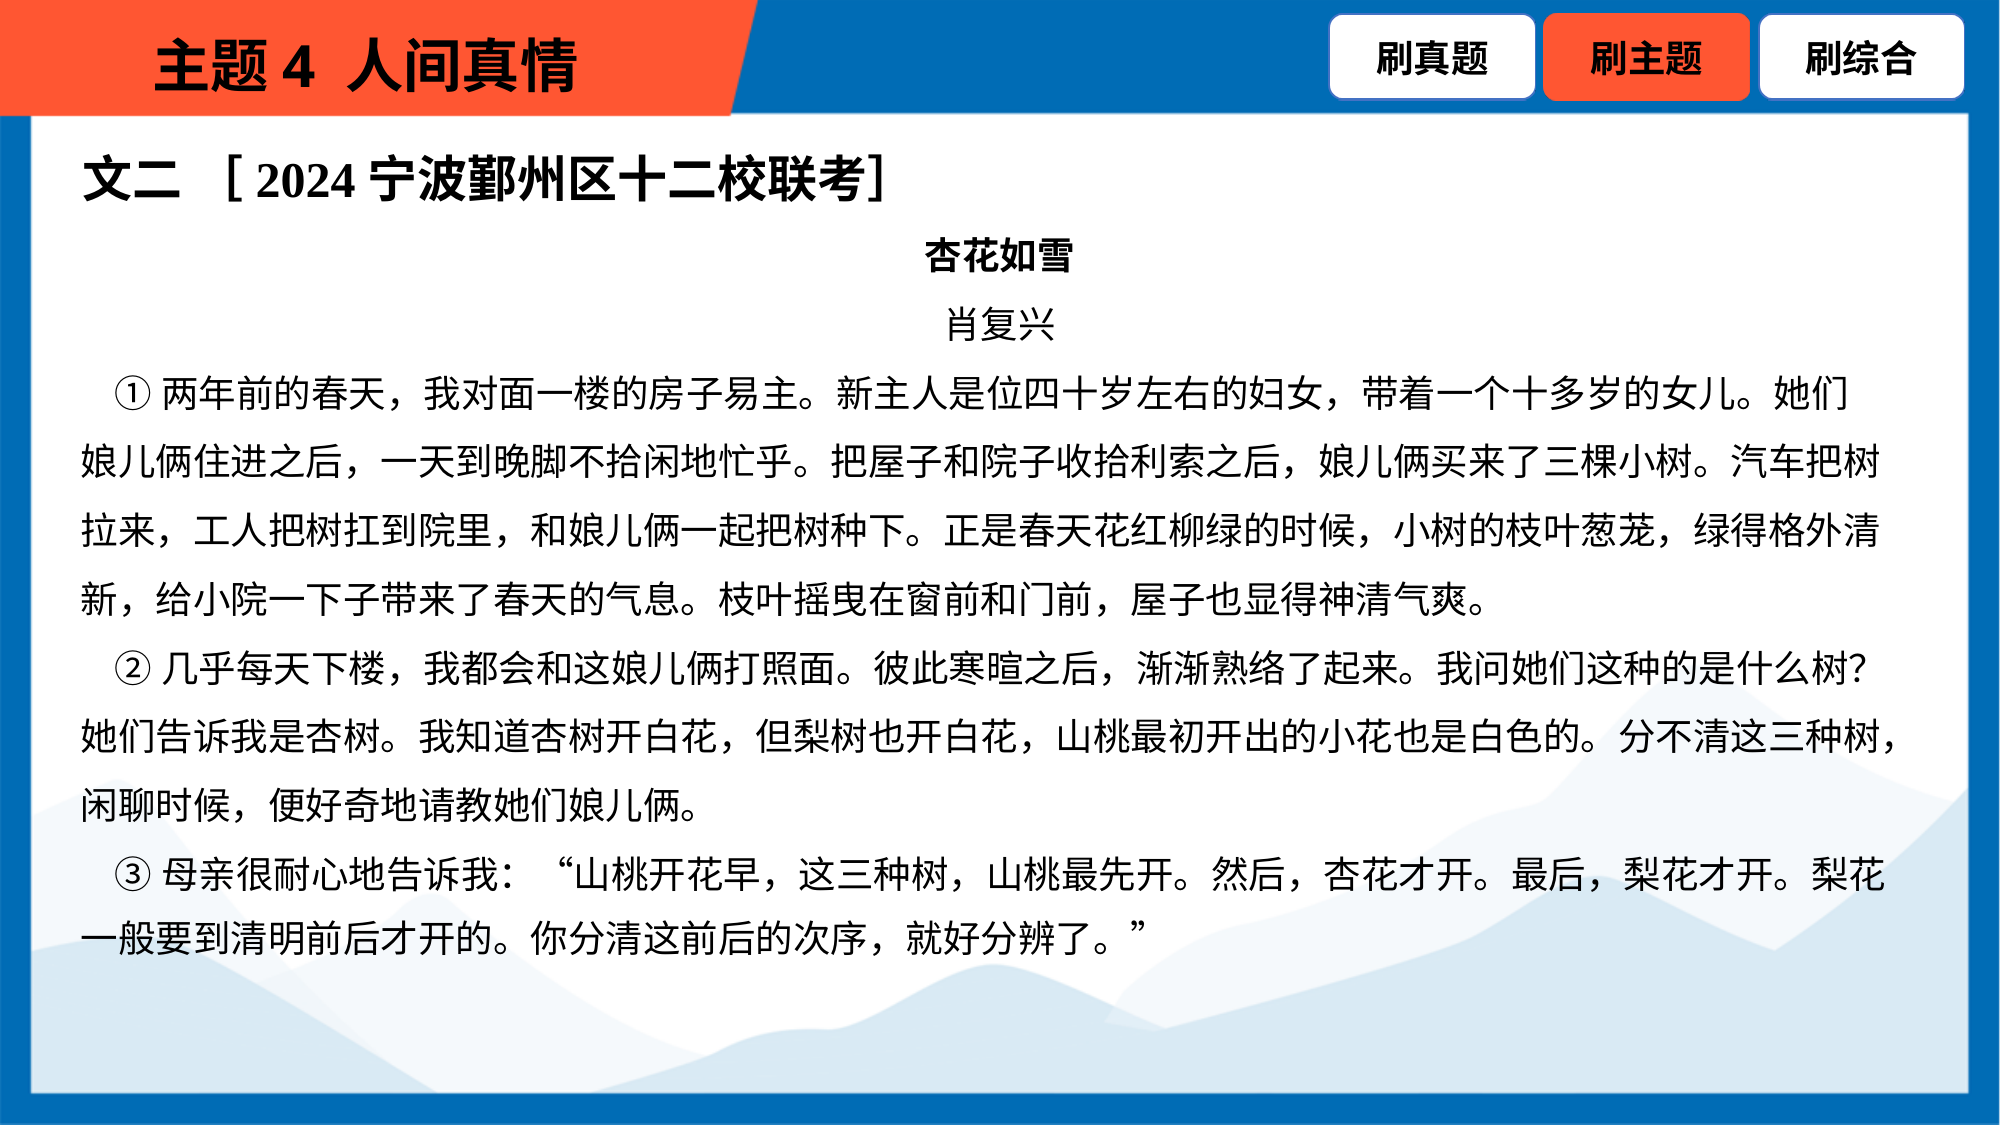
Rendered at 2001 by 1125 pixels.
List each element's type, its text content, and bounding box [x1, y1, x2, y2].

text_box 杏花如雪 肖复兴 ①两年前的春天，我对面一楼的房子易主。新主人是位四十岁左右的妇女，带着一个十多岁的女儿。她们 娘儿俩住进之后，一天到晚脚不拾闲地忙乎。把屋子和院子收拾利索之后，娘儿俩买来了三棵小树。汽车把树 拉来，工人把树扛到院里，和娘儿俩一起把树种下。正是春天花红柳绿的时候，小树的枝叶葱茏，绿得格外清 新，给小院一下子带来了春天的气息。枝叶摇曳在窗前和门前，屋子也显得神清气爽。 ②几乎每天下楼，我都会和这娘儿俩打照面。彼此寒暄之后，渐渐熟络了起来。我问她们这种的是什么树？ 她们告诉我是杏树。我知道杏树开白花，但梨树也开白花，山桃最初开出的小花也是白色的。分不清这三种树， 闲聊时候，便好奇地请教她们娘儿俩。 ③母亲很耐心地告诉我：“山桃开花早，这三种树，山桃最先开。然后，杏花才开。最后，梨花才开。梨花 一般要到清明前后才开的。你分清这前后的次序，就好分辨了。” [82, 208, 1917, 954]
picture [0, 0, 2000, 1125]
text_box 文二 ［2024宁波鄞州区十二校联考］ [82, 146, 1917, 207]
